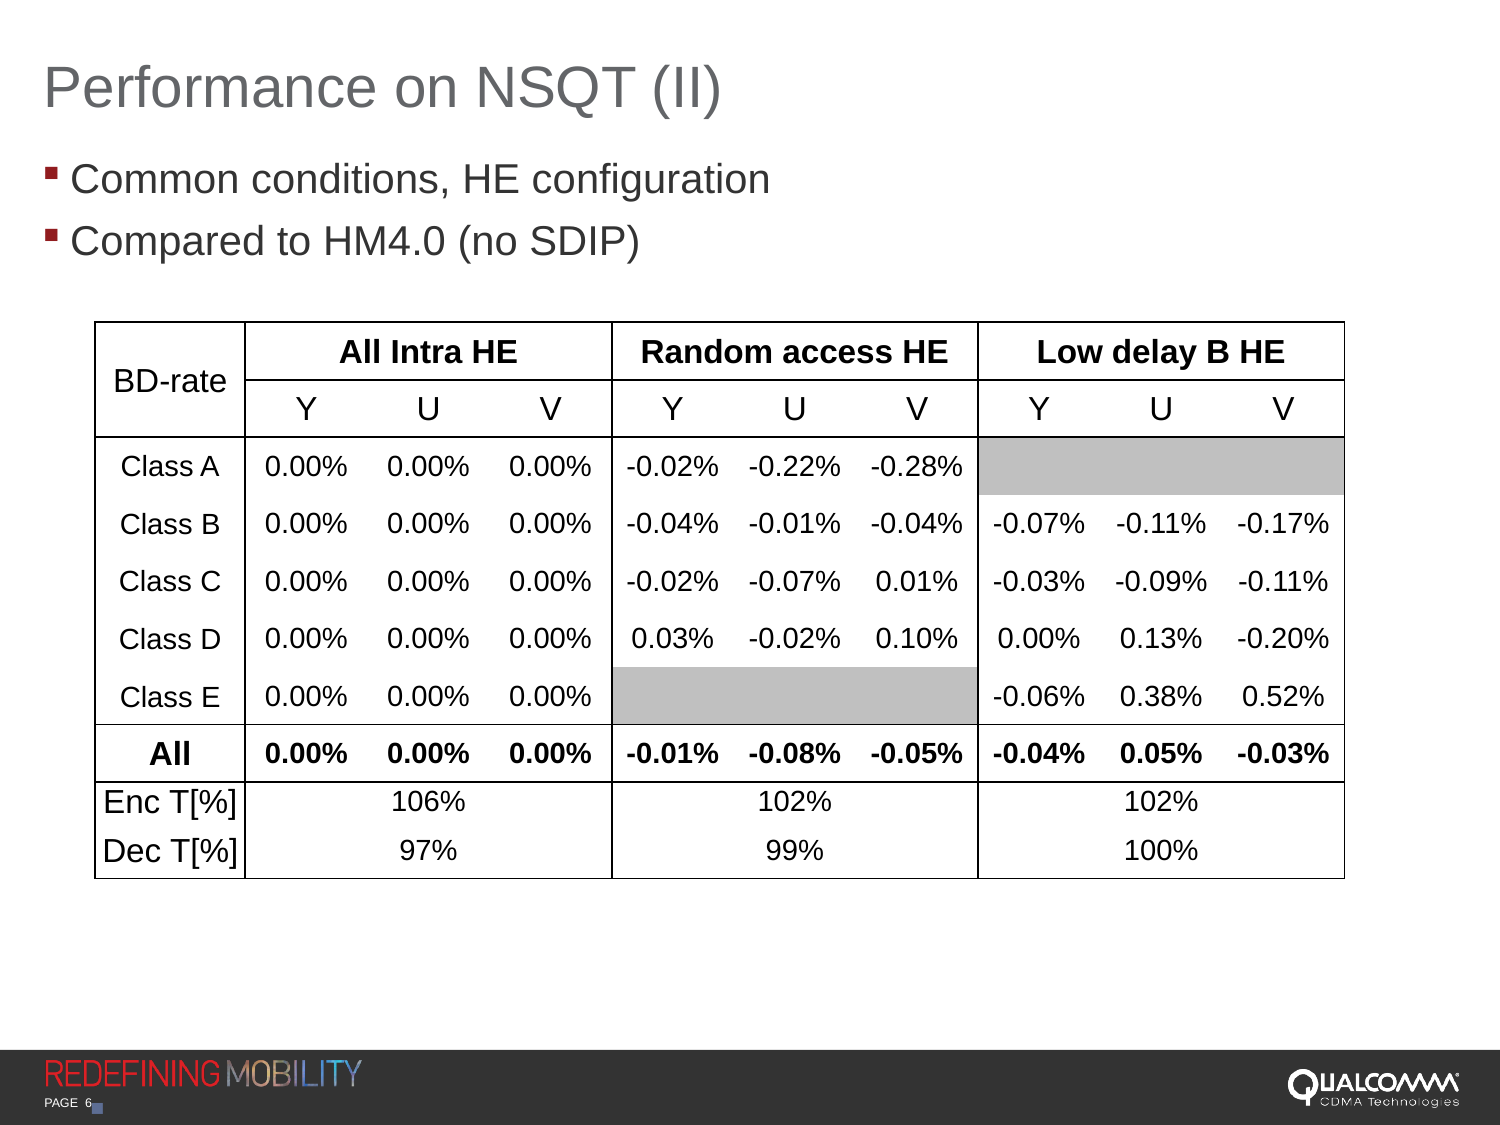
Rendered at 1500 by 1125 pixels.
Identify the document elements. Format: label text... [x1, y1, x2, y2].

table_cell 0.00% [246, 438, 368, 495]
table_cell 0.00% [490, 495, 611, 552]
table_cell 0.10% [856, 610, 977, 667]
table_cell 0.00% [368, 552, 490, 610]
table_cell [856, 667, 977, 724]
table_cell -0.02% [613, 552, 734, 610]
table_cell -0.11% [1100, 495, 1222, 552]
table_cell -0.11% [1222, 552, 1344, 610]
table_header Random access HE [613, 323, 977, 379]
table_cell [1100, 438, 1222, 495]
table_cell -0.04% [979, 725, 1100, 781]
table_cell U [1100, 381, 1222, 436]
table_cell -0.01% [734, 495, 856, 552]
list Common conditions, HE configuration Compared to HM4.0 (no SDIP) Cross-check: BBC (JCTVC-G890) [26, 148, 1475, 1021]
table_cell 0.00% [368, 725, 490, 781]
table_cell 0.00% [246, 725, 368, 781]
table_cell Class C [96, 552, 244, 610]
table_cell V [856, 381, 977, 436]
table_cell -0.22% [734, 438, 856, 495]
table_cell 0.00% [368, 495, 490, 552]
table_cell 0.52% [1222, 667, 1344, 724]
table_cell 99% [613, 821, 977, 878]
table_cell Class B [96, 495, 244, 552]
table_cell 0.00% [246, 495, 368, 552]
table_cell 0.00% [246, 610, 368, 667]
table_cell -0.03% [1222, 725, 1344, 781]
table_cell Class E [96, 667, 244, 724]
table_cell 0.00% [368, 667, 490, 724]
table_cell 0.00% [368, 438, 490, 495]
table_cell All [96, 725, 244, 781]
table_cell 106% [246, 783, 611, 821]
table_cell 0.00% [490, 552, 611, 610]
table_cell 0.01% [856, 552, 977, 610]
table_cell 0.13% [1100, 610, 1222, 667]
table_cell Y [979, 381, 1100, 436]
table_cell 0.38% [1100, 667, 1222, 724]
table_cell -0.03% [979, 552, 1100, 610]
table_cell -0.01% [613, 725, 734, 781]
table_cell [1222, 438, 1344, 495]
table_cell -0.17% [1222, 495, 1344, 552]
table_cell 0.00% [246, 667, 368, 724]
table_header All Intra HE [246, 323, 611, 379]
table_cell 102% [613, 783, 977, 821]
table_cell -0.02% [613, 438, 734, 495]
table_cell -0.08% [734, 725, 856, 781]
table_cell [613, 667, 734, 724]
table_cell -0.09% [1100, 552, 1222, 610]
table_cell Dec T[%] [96, 821, 244, 878]
table_cell U [734, 381, 856, 436]
table_cell Enc T[%] [96, 783, 244, 821]
table_cell 0.03% [613, 610, 734, 667]
table_cell 0.00% [490, 725, 611, 781]
table_cell -0.20% [1222, 610, 1344, 667]
table_cell 0.00% [490, 610, 611, 667]
table_cell 0.00% [368, 610, 490, 667]
table_cell 0.00% [246, 552, 368, 610]
picture [1278, 1058, 1478, 1114]
table_cell V [1222, 381, 1344, 436]
table_cell 0.00% [490, 667, 611, 724]
table_cell -0.07% [979, 495, 1100, 552]
table_cell U [368, 381, 490, 436]
table_cell 0.00% [490, 438, 611, 495]
table_cell Y [613, 381, 734, 436]
table_cell 100% [979, 821, 1344, 878]
table_cell -0.04% [856, 495, 977, 552]
table_cell 0.00% [979, 610, 1100, 667]
table_cell -0.28% [856, 438, 977, 495]
table_cell -0.05% [856, 725, 977, 781]
table_header BD-rate [96, 323, 244, 436]
title Performance on NSQT (II) [28, 44, 1462, 138]
table_cell -0.07% [734, 552, 856, 610]
table_cell Class D [96, 610, 244, 667]
table_cell 97% [246, 821, 611, 878]
table_cell V [490, 381, 611, 436]
table_cell Y [246, 381, 368, 436]
table_cell -0.04% [613, 495, 734, 552]
table_cell 0.05% [1100, 725, 1222, 781]
picture [30, 1048, 372, 1099]
table_cell Class A [96, 438, 244, 495]
table_cell 102% [979, 783, 1344, 821]
table_header Low delay B HE [979, 323, 1344, 379]
table_cell -0.02% [734, 610, 856, 667]
table_cell -0.06% [979, 667, 1100, 724]
table_cell [979, 438, 1100, 495]
table_cell [734, 667, 856, 724]
